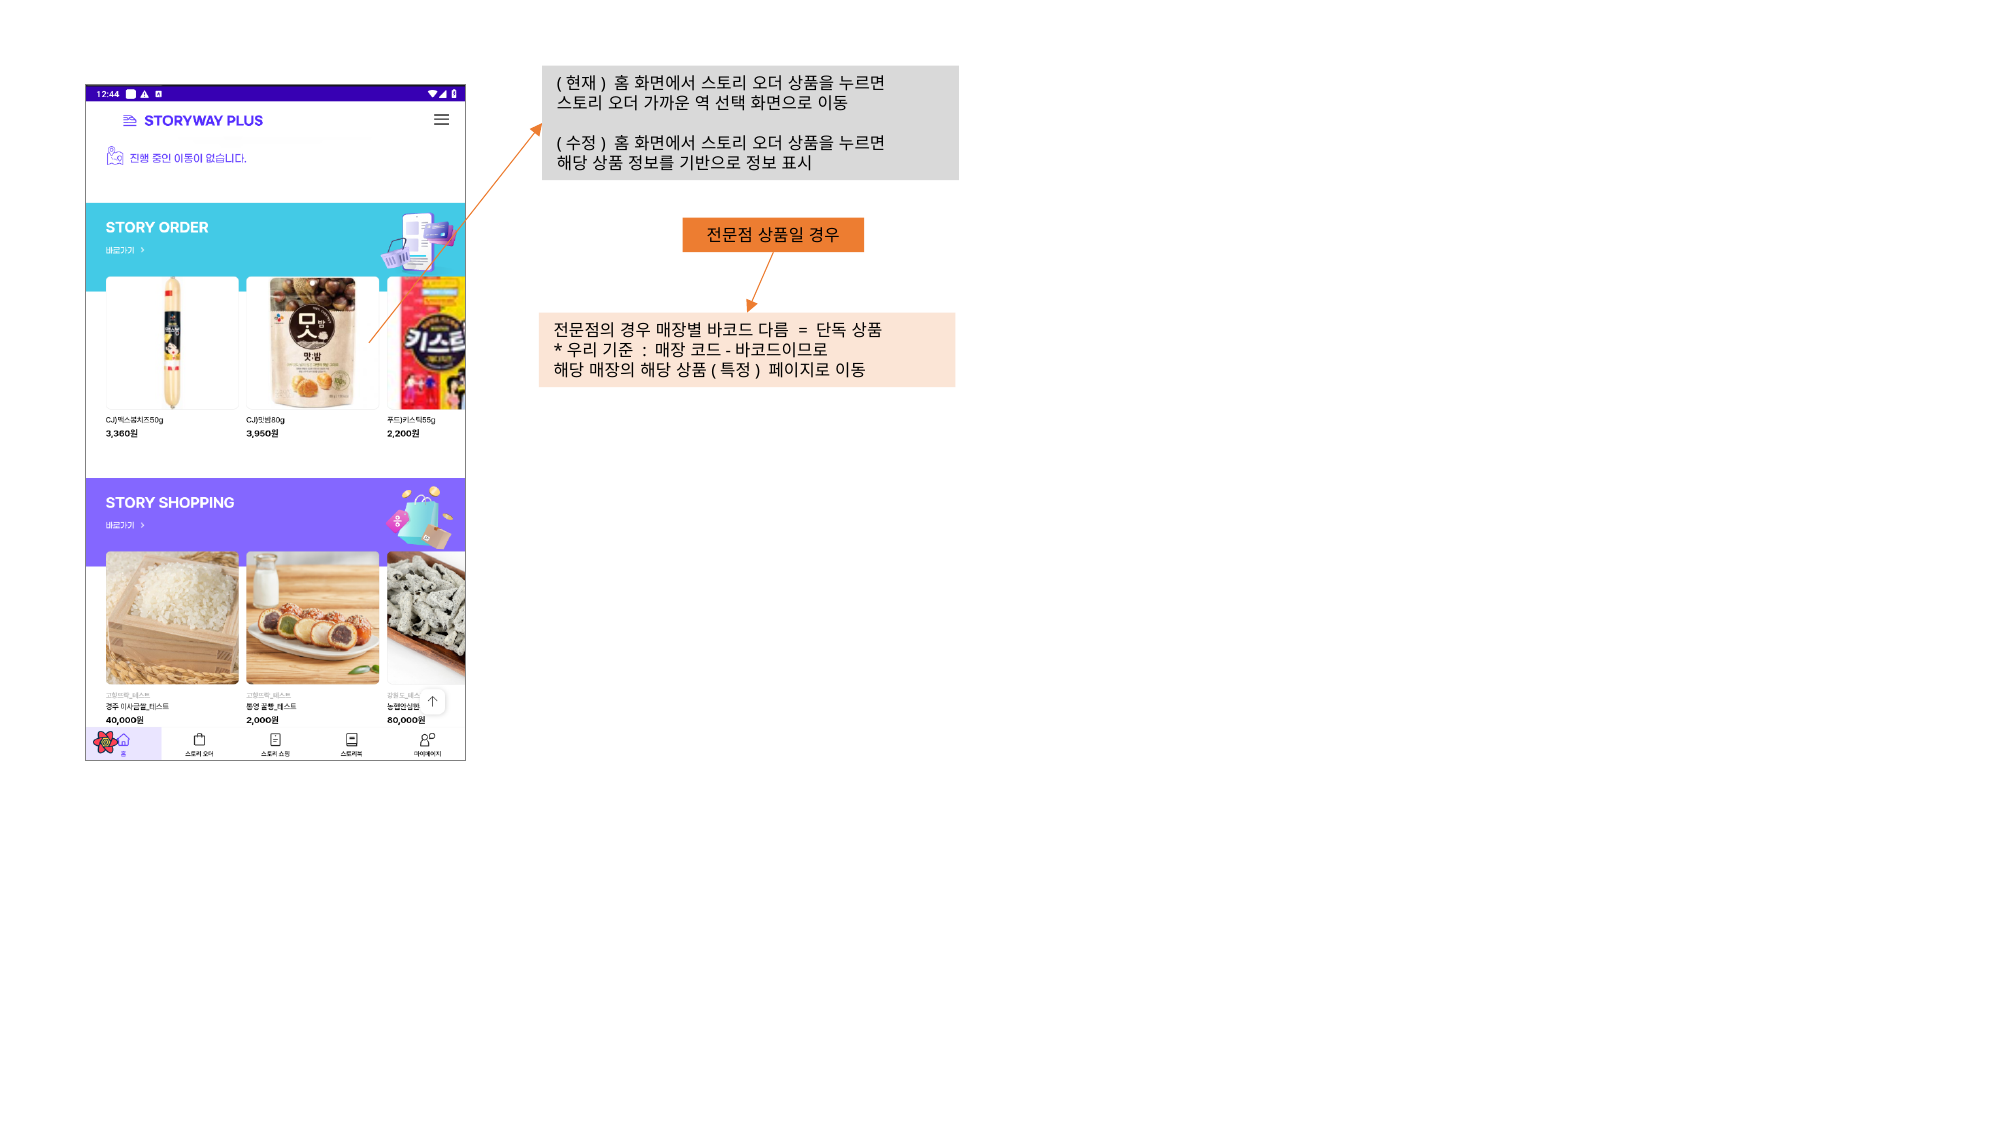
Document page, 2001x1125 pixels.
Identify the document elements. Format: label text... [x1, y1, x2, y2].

text_box (현재) 홈 화면에서 스토리 오더 상품을 누르면 스토리 오더 가까운 역 선택 화면으로 이동 (수정) 홈 화면에서 스토리 오더 상품을 누르면 해당 상품 정보를 기반으로 정보 표시 [542, 65, 959, 181]
picture [85, 84, 466, 761]
text_box 전문점의 경우 매장별 바코드 다름 = 단독 상품 *우리 기준 : 매장 코드-바코드이므로 해당 매장의 해당 상품(특정) 페이지로 이동 [538, 312, 956, 388]
text_box 전문점 상품일 경우 [682, 217, 865, 253]
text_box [368, 123, 543, 343]
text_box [747, 252, 774, 313]
